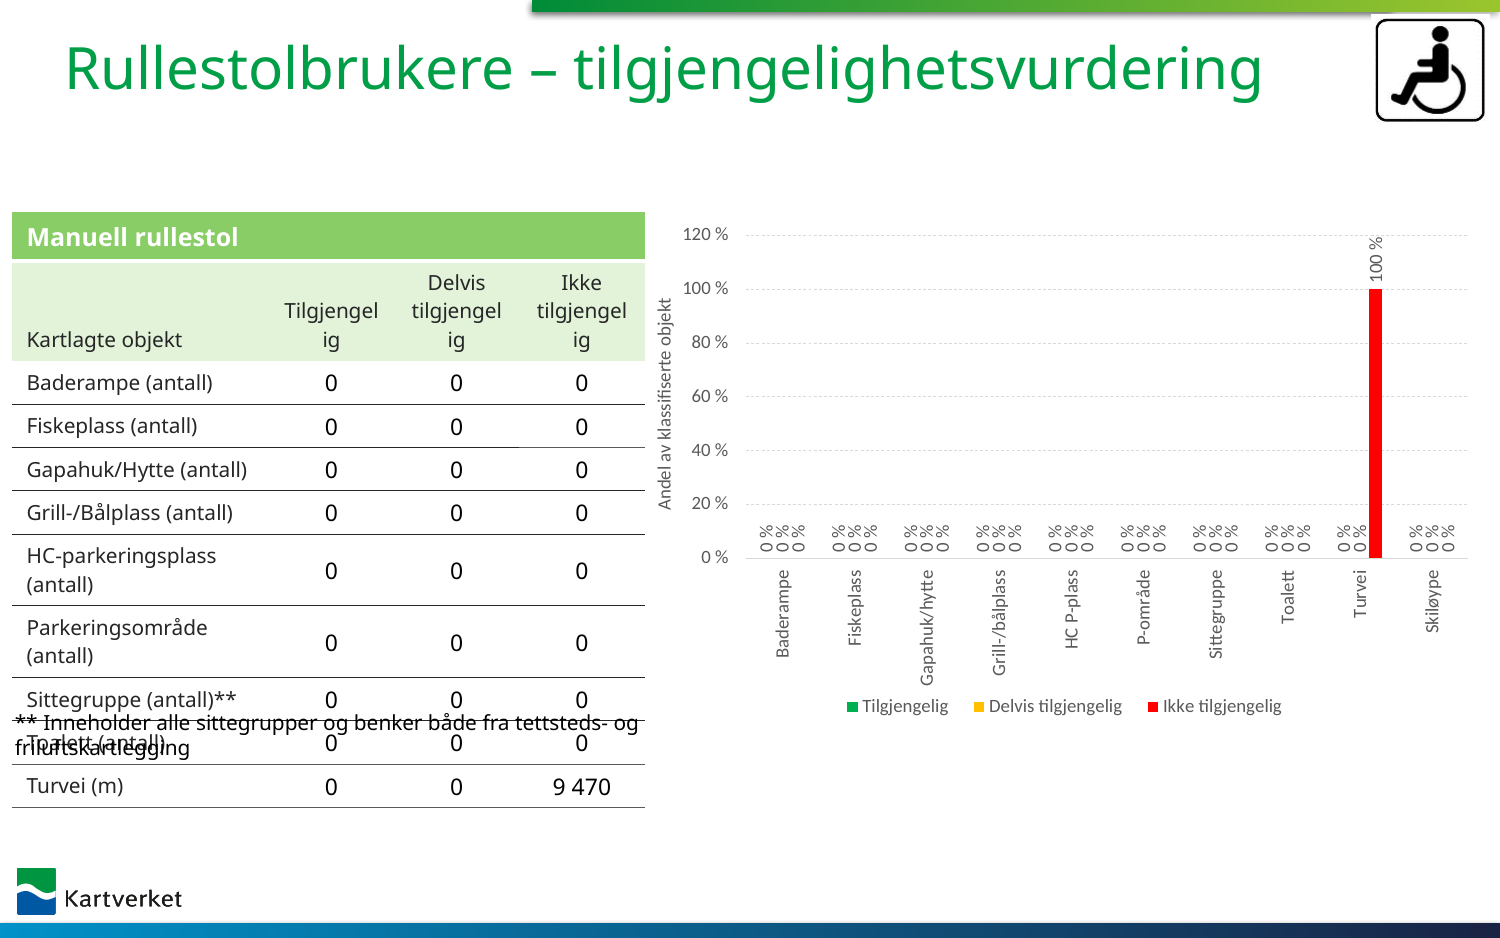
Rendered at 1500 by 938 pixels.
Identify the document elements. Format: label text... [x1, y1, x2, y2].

table_cell 0 [269, 361, 394, 404]
table_cell 0 [269, 405, 394, 447]
table_cell Ikke tilgjengelig [519, 263, 638, 361]
table_cell 0 [519, 535, 638, 605]
picture [643, 218, 1480, 728]
text_box ** Inneholder alle sittegrupper og benker både fra tettsteds- og friluftskartlegging [0, 702, 745, 768]
table_cell 0 [394, 535, 519, 605]
table_cell Fiskeplass (antall) [12, 405, 269, 447]
table_cell 0 [269, 606, 394, 677]
table_cell HC-parkeringsplass (antall) [12, 535, 269, 605]
text_box Rullestolbrukere – tilgjengelighetsvurdering [49, 12, 1372, 109]
table_cell 0 [394, 491, 519, 534]
table_cell 0 [269, 491, 394, 534]
table_cell 0 [394, 448, 519, 490]
table_cell Sittegruppe (antall)** [12, 678, 269, 702]
table_cell Baderampe (antall) [12, 361, 269, 404]
table_cell 0 [519, 606, 638, 677]
table_cell Gapahuk/Hytte (antall) [12, 448, 269, 490]
table_cell 0 [394, 405, 519, 447]
table_cell 0 [269, 678, 394, 702]
table_cell Grill-/Bålplass (antall) [12, 491, 269, 534]
table_cell 9 470 [519, 768, 645, 807]
table_cell 0 [519, 448, 638, 490]
table_cell Delvis tilgjengelig [394, 263, 519, 361]
table_cell Tilgjengelig [269, 263, 394, 361]
table_cell 0 [519, 491, 638, 534]
table_cell 0 [269, 448, 394, 490]
table_cell 0 [394, 361, 519, 404]
table_cell 0 [394, 606, 519, 677]
table_header Manuell rullestol [12, 212, 645, 259]
table_cell 0 [519, 678, 638, 702]
table_cell 0 [519, 405, 638, 447]
table_cell 0 [394, 678, 519, 702]
table_cell Turvei (m) [12, 768, 269, 807]
table_cell 0 [269, 768, 394, 807]
table_cell Parkeringsområde (antall) [12, 606, 269, 677]
table_cell 0 [519, 361, 638, 404]
table_cell 0 [269, 535, 394, 605]
table_cell 0 [394, 768, 519, 807]
table_cell Kartlagte objekt [12, 263, 269, 361]
picture [1371, 13, 1491, 127]
